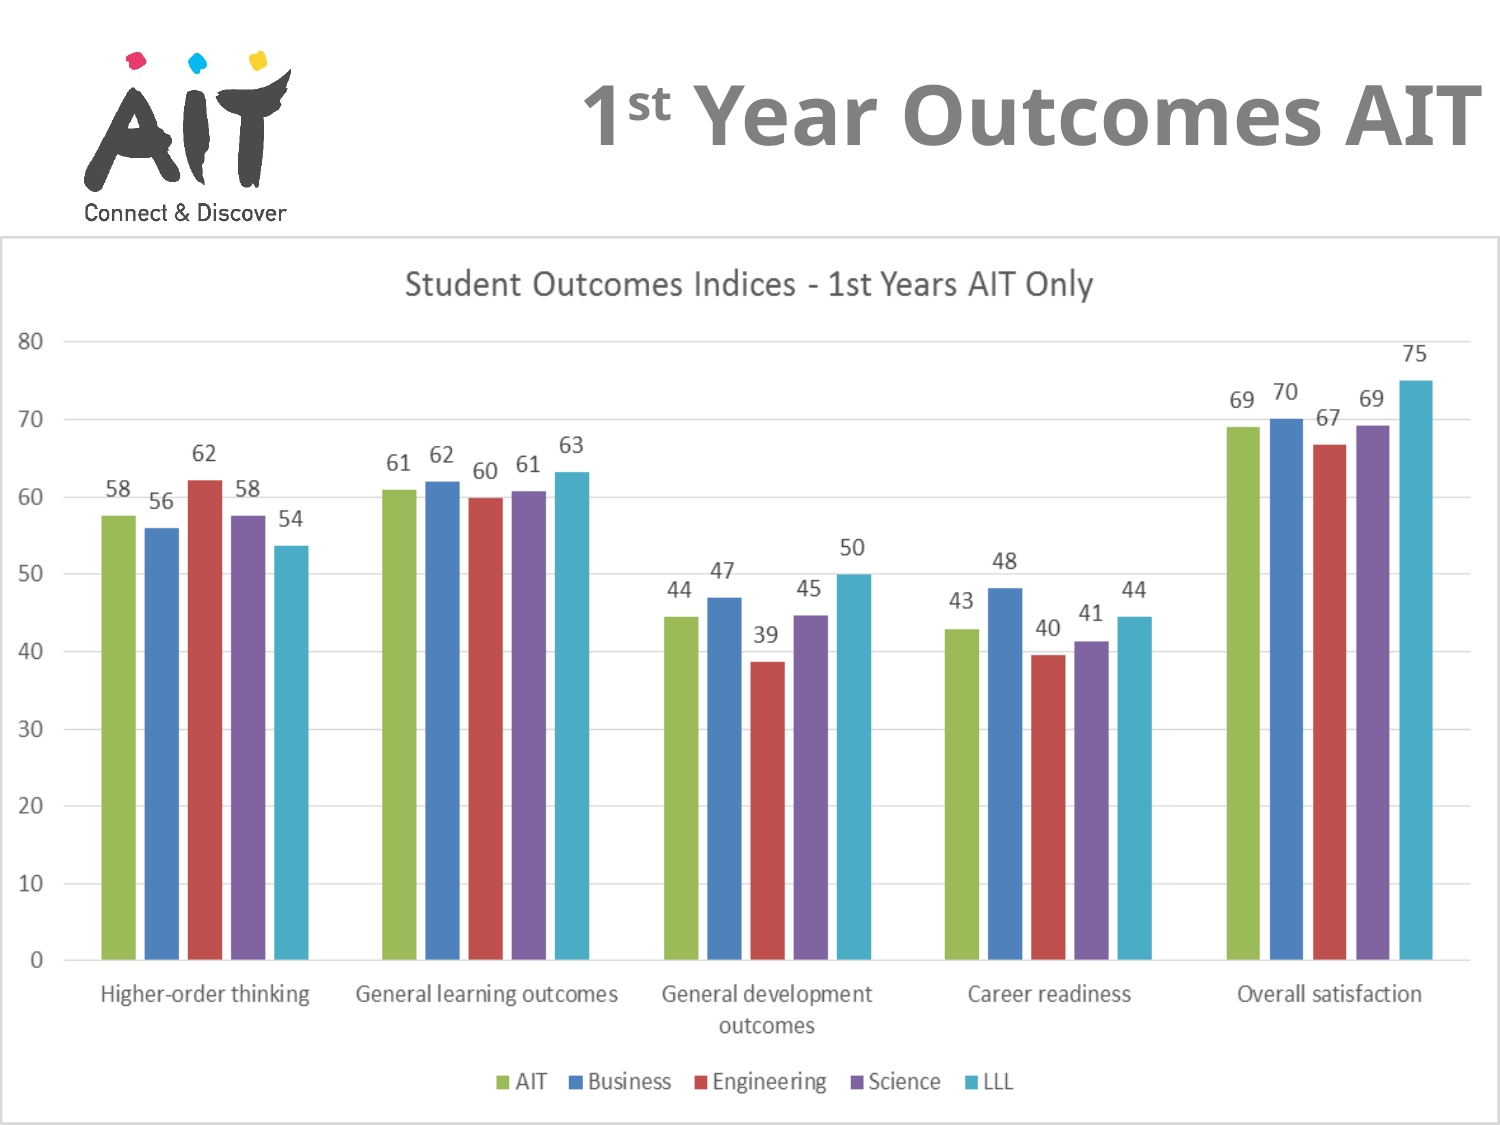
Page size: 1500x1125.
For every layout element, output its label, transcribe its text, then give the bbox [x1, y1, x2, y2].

picture [0, 236, 1500, 1125]
picture [64, 46, 315, 233]
text_box 1st Year Outcomes AIT [269, 54, 1500, 170]
